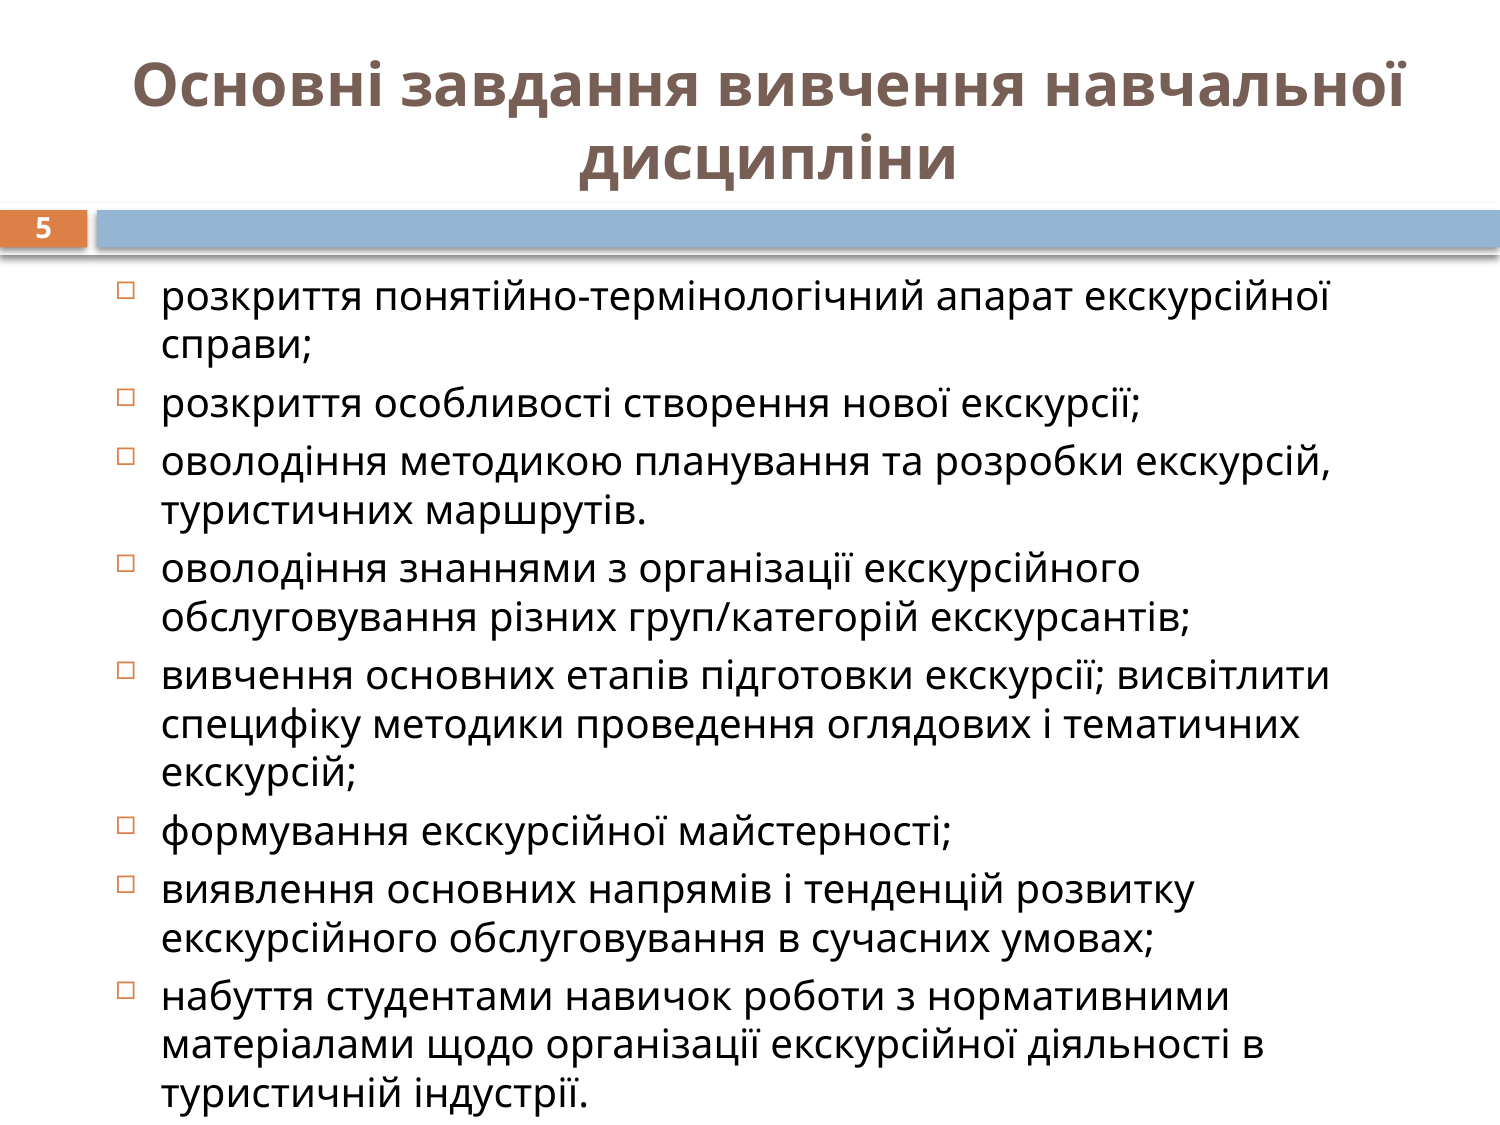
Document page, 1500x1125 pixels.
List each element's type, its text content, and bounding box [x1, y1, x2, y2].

title Основні завдання вивчення навчальної дисципліни [100, 37, 1438, 200]
list розкриття понятійно-термінологічний апарат екскурсійної справи; розкриття особливості створення нової екскурсії; оволодіння методикою планування та розробки екскурсій, туристичних маршрутів. оволодіння знаннями з організації екскурсійного обслуговування різних груп/категорій екскурсантів; вивчення основних етапів підготовки екскурсії; висвітлити специфіку методики проведення оглядових і тематичних екскурсій; формування екскурсійної майстерності; виявлення основних напрямів і тенденцій розвитку екскурсійного обслуговування в сучасних умовах; набуття студентами навичок роботи з нормативними матеріалами щодо організації екскурсійної діяльності в туристичній індустрії. [100, 262, 1459, 1125]
slide_number 5 [0, 208, 88, 249]
